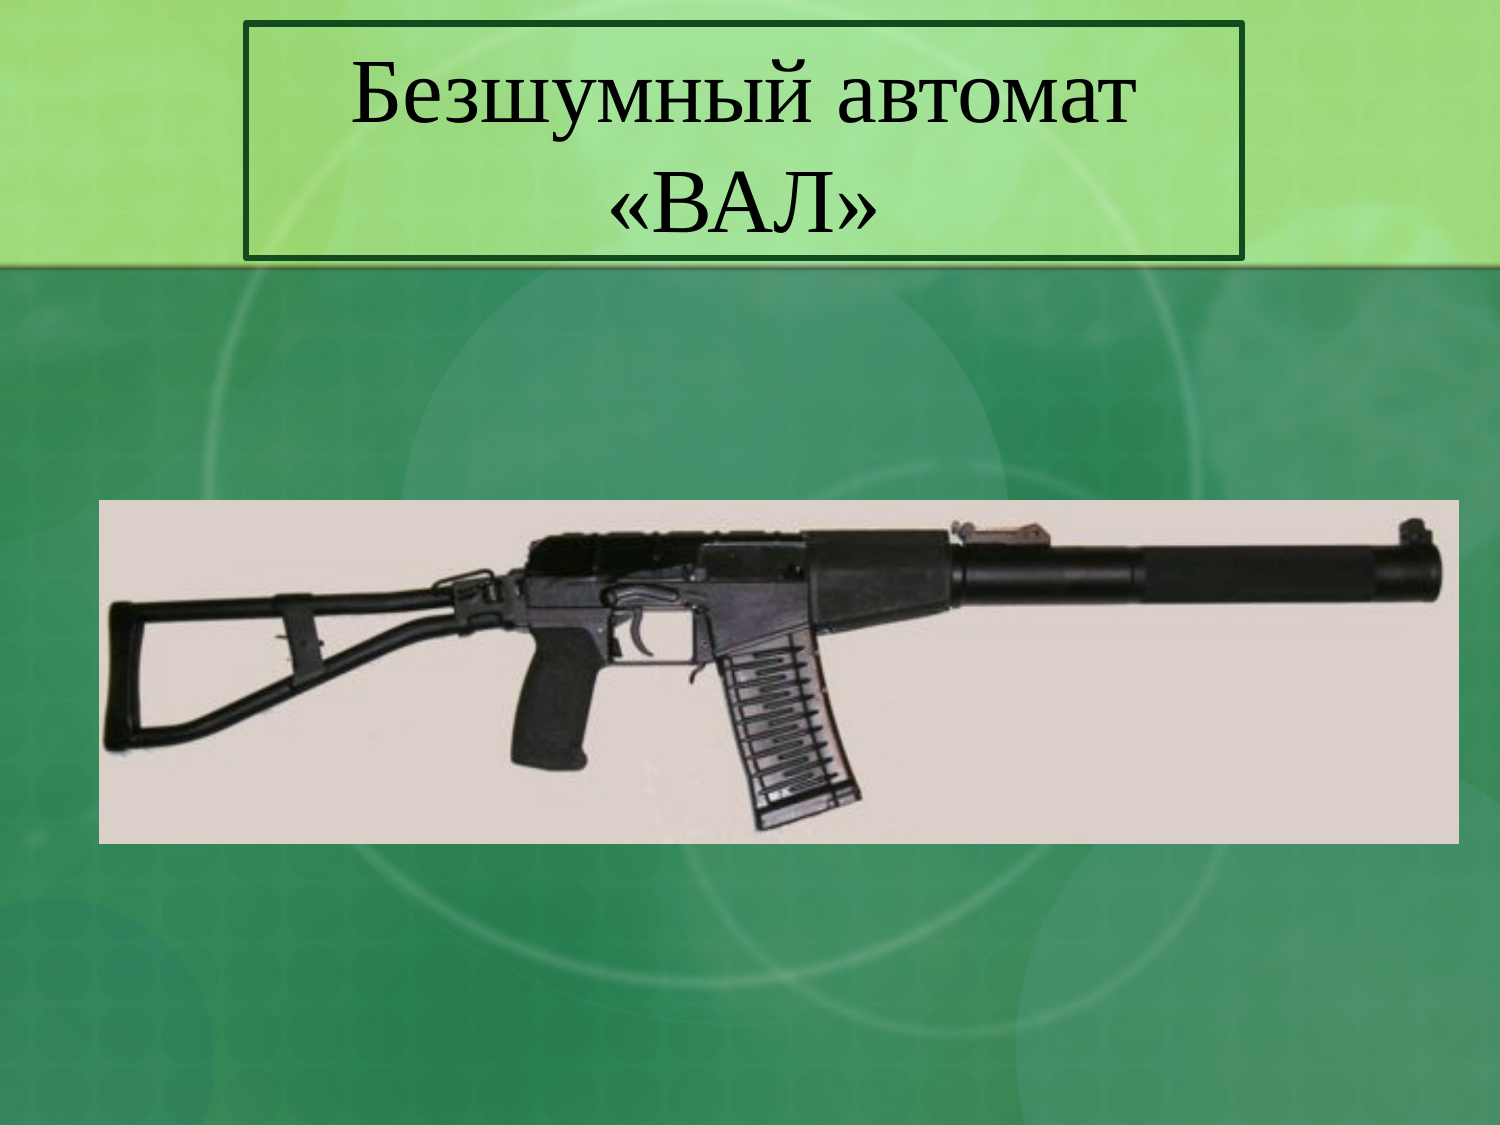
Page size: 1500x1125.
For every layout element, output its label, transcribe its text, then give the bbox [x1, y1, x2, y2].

picture [0, 0, 1500, 1125]
text_box Безшумный автомат «ВАЛ» [246, 23, 1243, 259]
